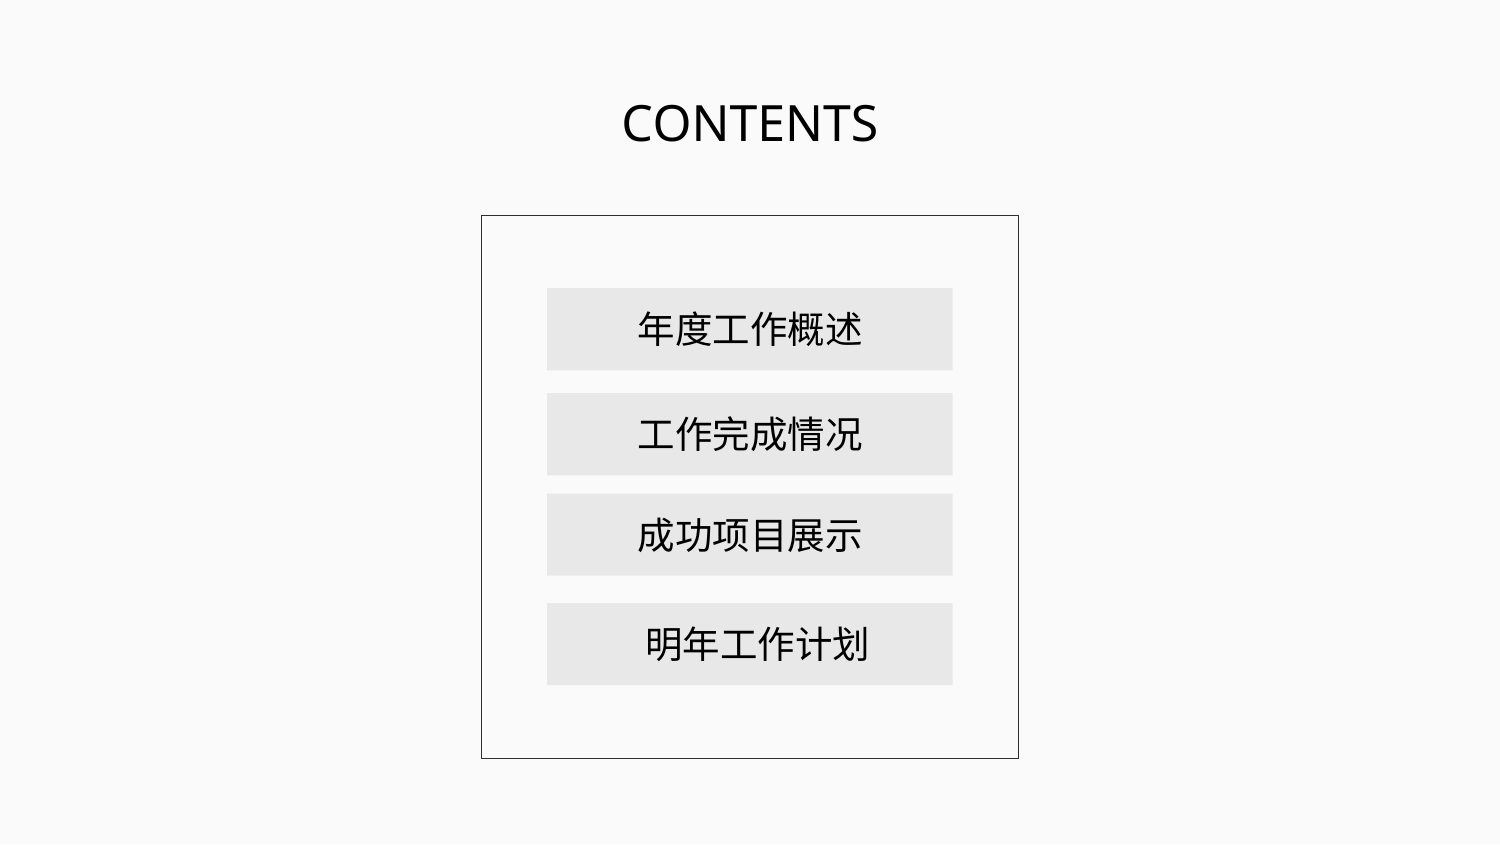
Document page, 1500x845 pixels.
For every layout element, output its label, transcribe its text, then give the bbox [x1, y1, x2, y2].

text_box 工作完成情况 [554, 405, 946, 462]
text_box [545, 492, 955, 578]
text_box [545, 601, 955, 687]
text_box [545, 286, 955, 372]
text_box 成功项目展示 [554, 506, 946, 563]
text_box [545, 391, 955, 477]
text_box CONTENTS [586, 85, 914, 157]
text_box 年度工作概述 [554, 300, 946, 358]
text_box 明年工作计划 [562, 615, 953, 672]
text_box [479, 213, 1021, 760]
